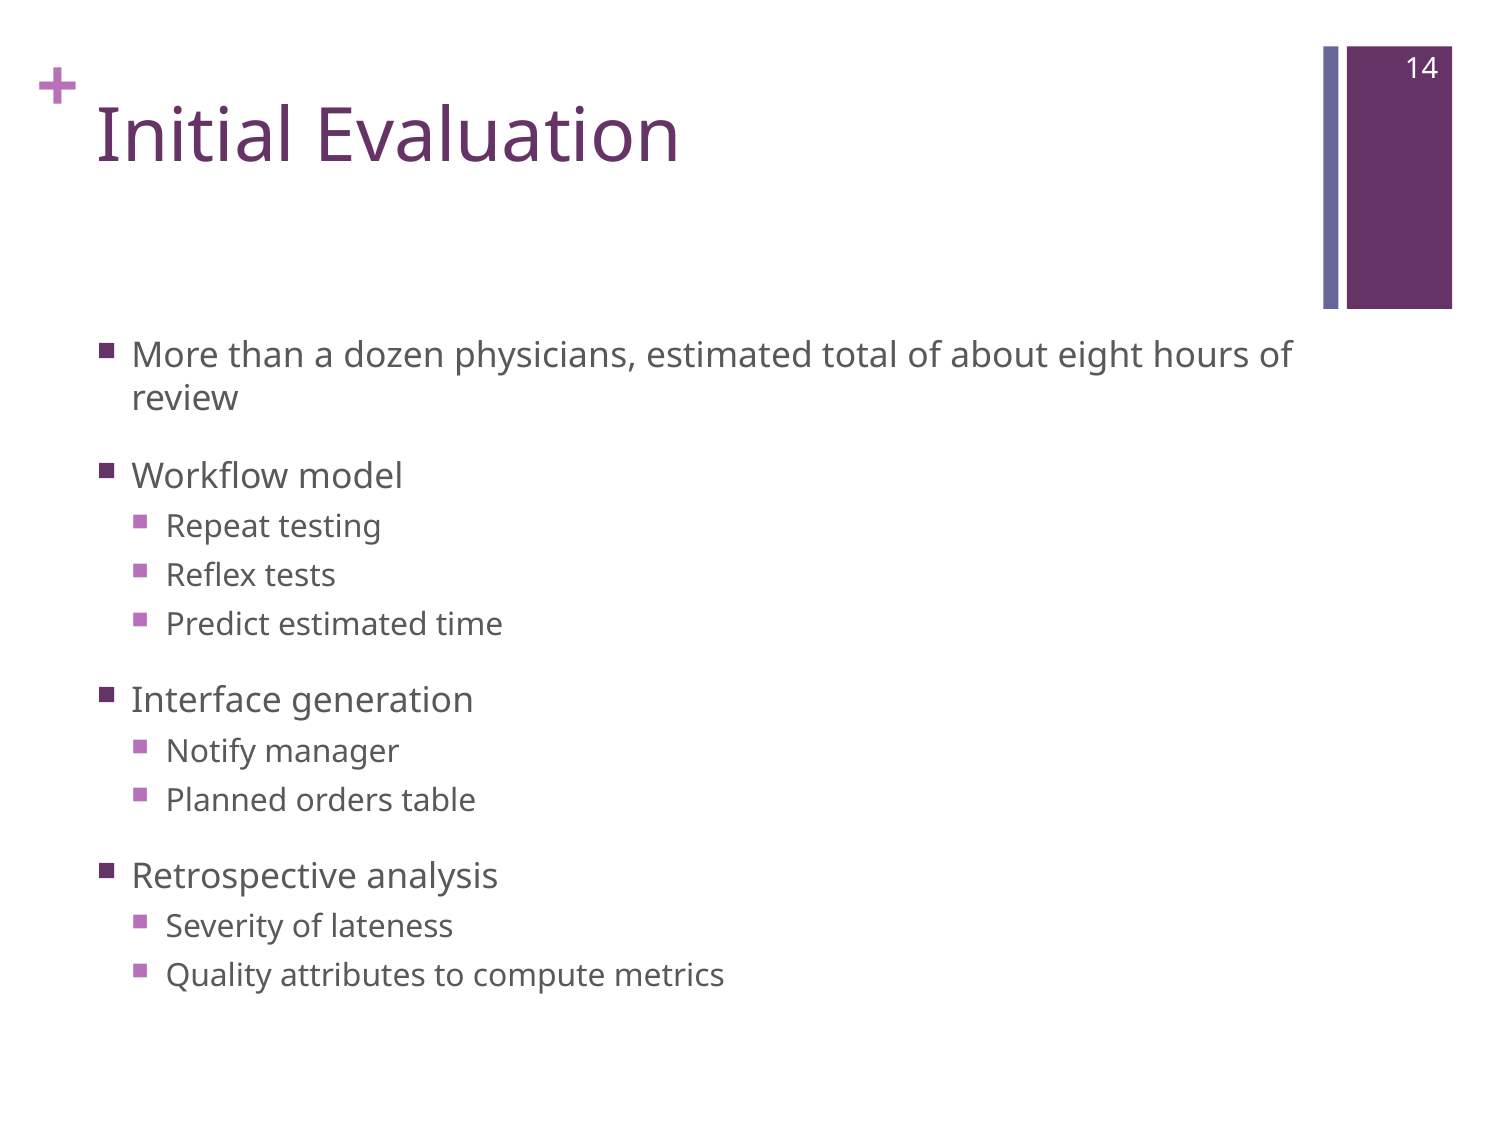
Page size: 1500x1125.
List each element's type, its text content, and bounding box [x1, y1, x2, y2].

slide_number 13 [1362, 39, 1454, 100]
title Initial Evaluation [81, 79, 1322, 263]
list More than a dozen physicians, estimated total of about eight hours of review Workflow model Repeat testing Reflex tests Predict estimated time Interface generation Notify manager Planned orders table Retrospective analysis Severity of lateness Quality attributes to compute metrics [81, 324, 1322, 1005]
